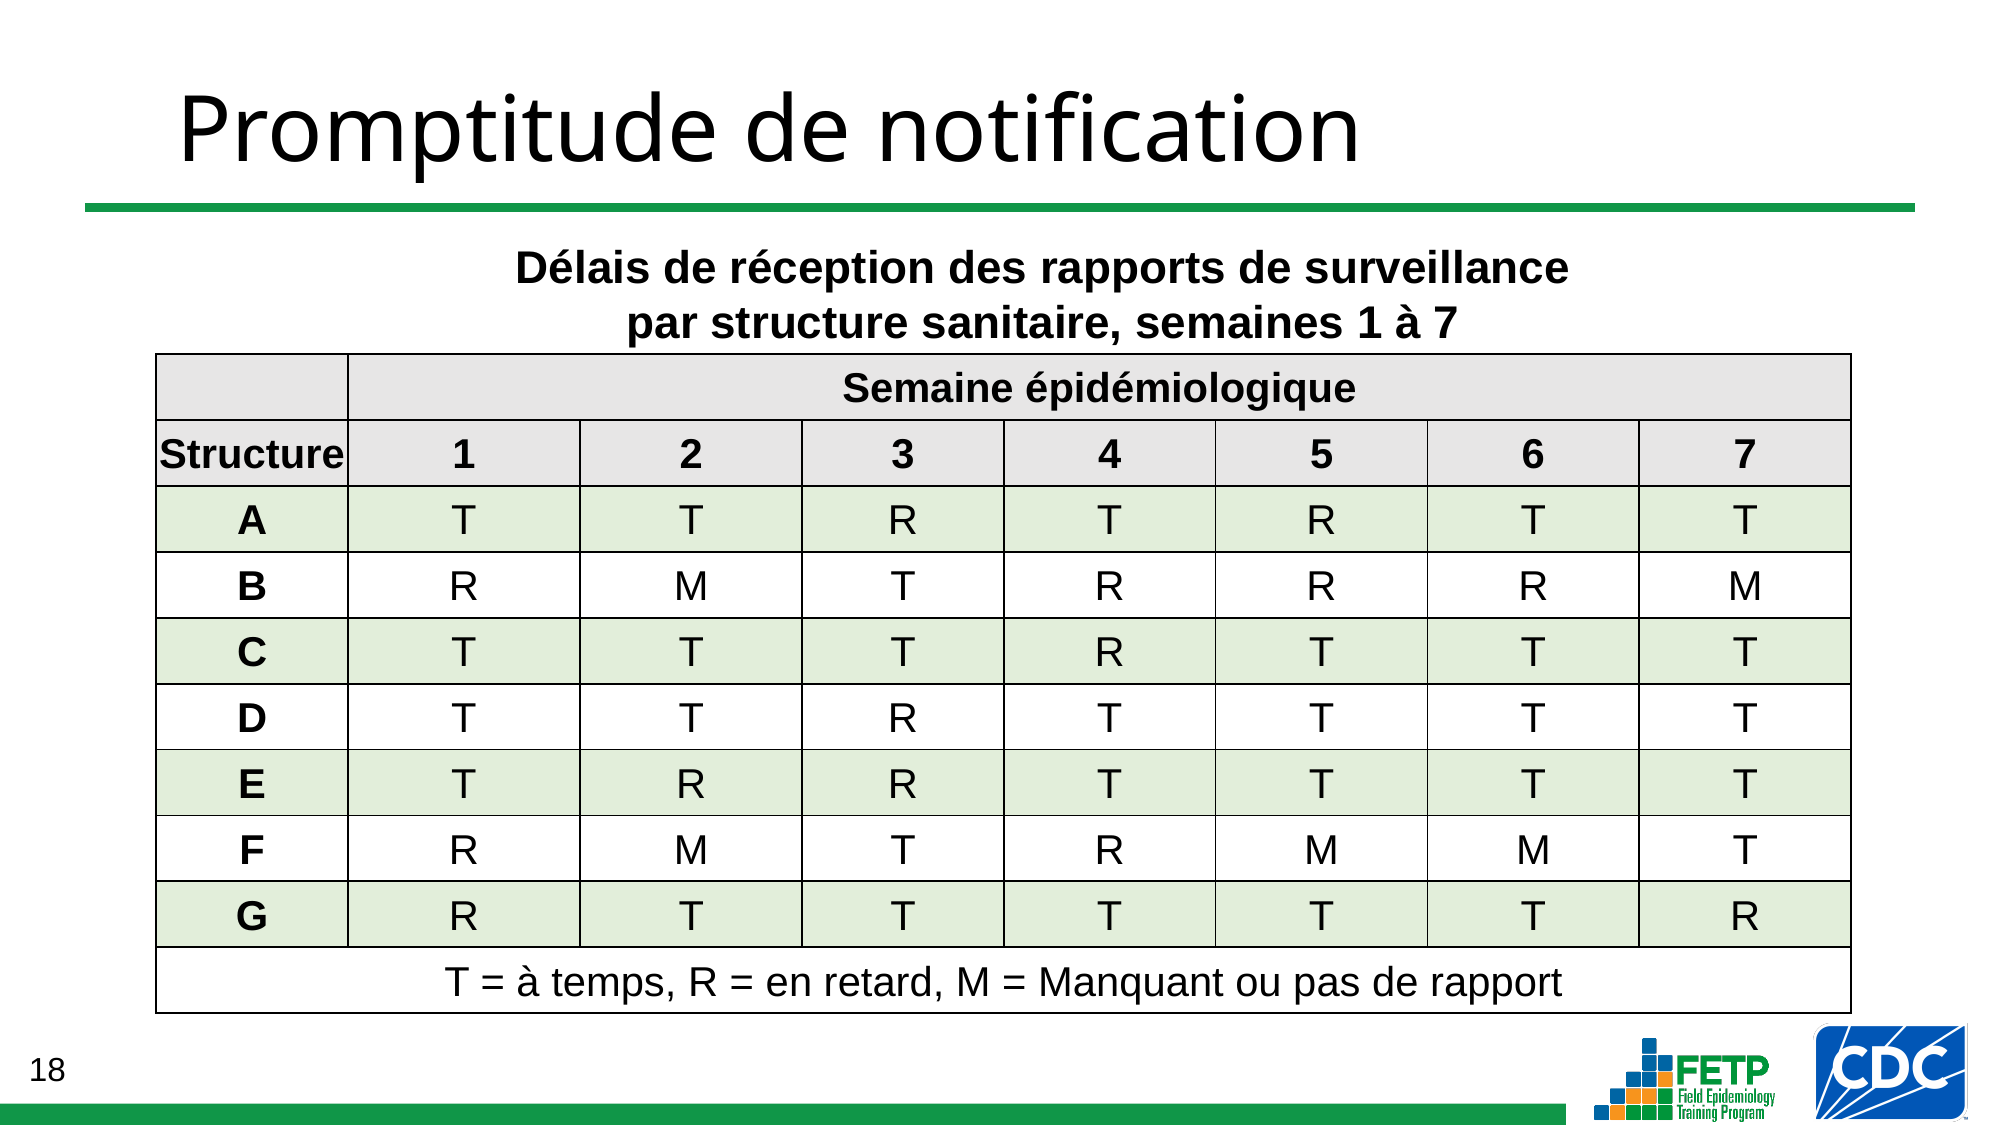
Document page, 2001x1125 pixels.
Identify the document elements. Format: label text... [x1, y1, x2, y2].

table_cell T [1005, 750, 1215, 815]
table_cell R [349, 882, 579, 946]
table_cell T [581, 619, 801, 683]
table_cell T [1428, 487, 1638, 551]
table_cell M [581, 553, 801, 617]
table_cell T [803, 553, 1003, 617]
picture [1594, 1038, 1775, 1122]
text_box Délais de réception des rapports de surveillance par structure sanitaire, semaines 1 à 7 [495, 230, 1591, 355]
table_cell C [157, 619, 347, 683]
table_cell T [1005, 487, 1215, 551]
table_cell 6 [1428, 421, 1638, 485]
table_cell T [1640, 685, 1850, 749]
table_cell T [1428, 619, 1638, 683]
table_cell 3 [803, 421, 1003, 485]
table_cell T [1216, 750, 1427, 815]
table_cell G [157, 882, 347, 946]
table_cell T [1005, 882, 1215, 946]
table_cell T [1428, 750, 1638, 815]
table_cell T [581, 487, 801, 551]
table_cell R [581, 750, 801, 815]
table_cell Structure [157, 421, 347, 485]
table_cell A [157, 487, 347, 551]
table_cell T [349, 487, 579, 551]
table_cell R [1005, 553, 1215, 617]
table_cell T [803, 882, 1003, 946]
table_cell T [581, 685, 801, 749]
table_header [157, 355, 347, 419]
table_cell F [157, 816, 347, 880]
table_cell 5 [1216, 421, 1427, 485]
table_cell T [1640, 619, 1850, 683]
table_cell R [1640, 882, 1850, 946]
table_cell 4 [1005, 421, 1215, 485]
table_cell T [1640, 750, 1850, 815]
table_cell R [1005, 619, 1215, 683]
table_cell B [157, 553, 347, 617]
table_cell T [1428, 882, 1638, 946]
title Promptitude de notification [137, 75, 1863, 207]
table_cell T [1428, 685, 1638, 749]
table_cell M [581, 816, 801, 880]
table_cell R [1428, 553, 1638, 617]
table_header Semaine épidémiologique [349, 355, 1850, 419]
table_cell 1 [349, 421, 579, 485]
table_cell T [349, 685, 579, 749]
table_cell T [1216, 882, 1427, 946]
table_cell R [803, 750, 1003, 815]
table_cell R [1216, 553, 1427, 617]
table_cell R [349, 816, 579, 880]
table_cell T [1640, 487, 1850, 551]
table_cell R [1216, 487, 1427, 551]
table_cell M [1428, 816, 1638, 880]
table_cell T [1216, 619, 1427, 683]
table_cell T [1005, 685, 1215, 749]
table_cell M [1640, 553, 1850, 617]
picture [1813, 1023, 1968, 1122]
table_cell R [1005, 816, 1215, 880]
table_cell 2 [581, 421, 801, 485]
table_cell 7 [1640, 421, 1850, 485]
table_cell D [157, 685, 347, 749]
table_cell R [803, 685, 1003, 749]
table_cell T [1640, 816, 1850, 880]
table_cell T [349, 750, 579, 815]
table_cell T [349, 619, 579, 683]
table_cell R [803, 487, 1003, 551]
table_cell T [1216, 685, 1427, 749]
table_cell T = à temps, R = en retard, M = Manquant ou pas de rapport [157, 948, 1850, 1012]
table_cell M [1216, 816, 1427, 880]
table_cell T [803, 619, 1003, 683]
table_cell E [157, 750, 347, 815]
table_cell T [581, 882, 801, 946]
table_cell R [349, 553, 579, 617]
table_cell T [803, 816, 1003, 880]
